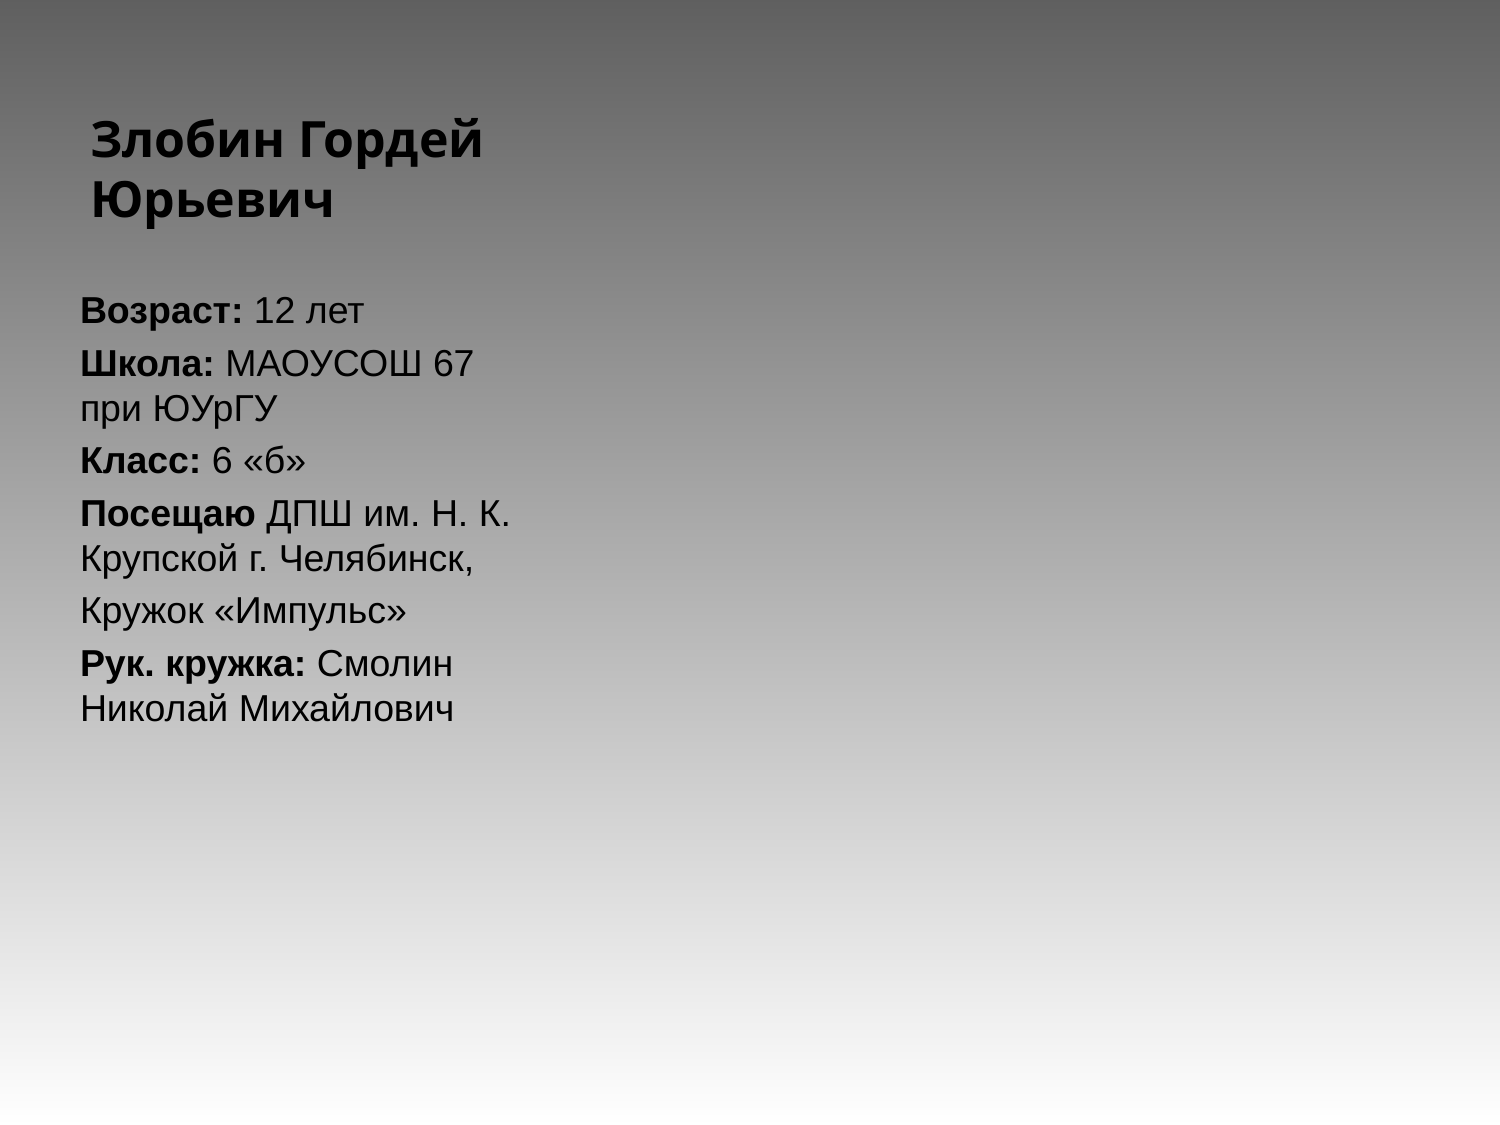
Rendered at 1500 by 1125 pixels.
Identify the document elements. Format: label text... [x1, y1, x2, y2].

title Злобин Гордей Юрьевич [75, 44, 656, 236]
list Возраст: 12 лет Школа: МАОУСОШ 67 при ЮУрГУ Класс: 6 «б» Посещаю ДПШ им. Н. К. Крупской г. Челябинск, Кружок «Импульс» Рук. кружка: Смолин Николай Михайлович [64, 278, 559, 1049]
